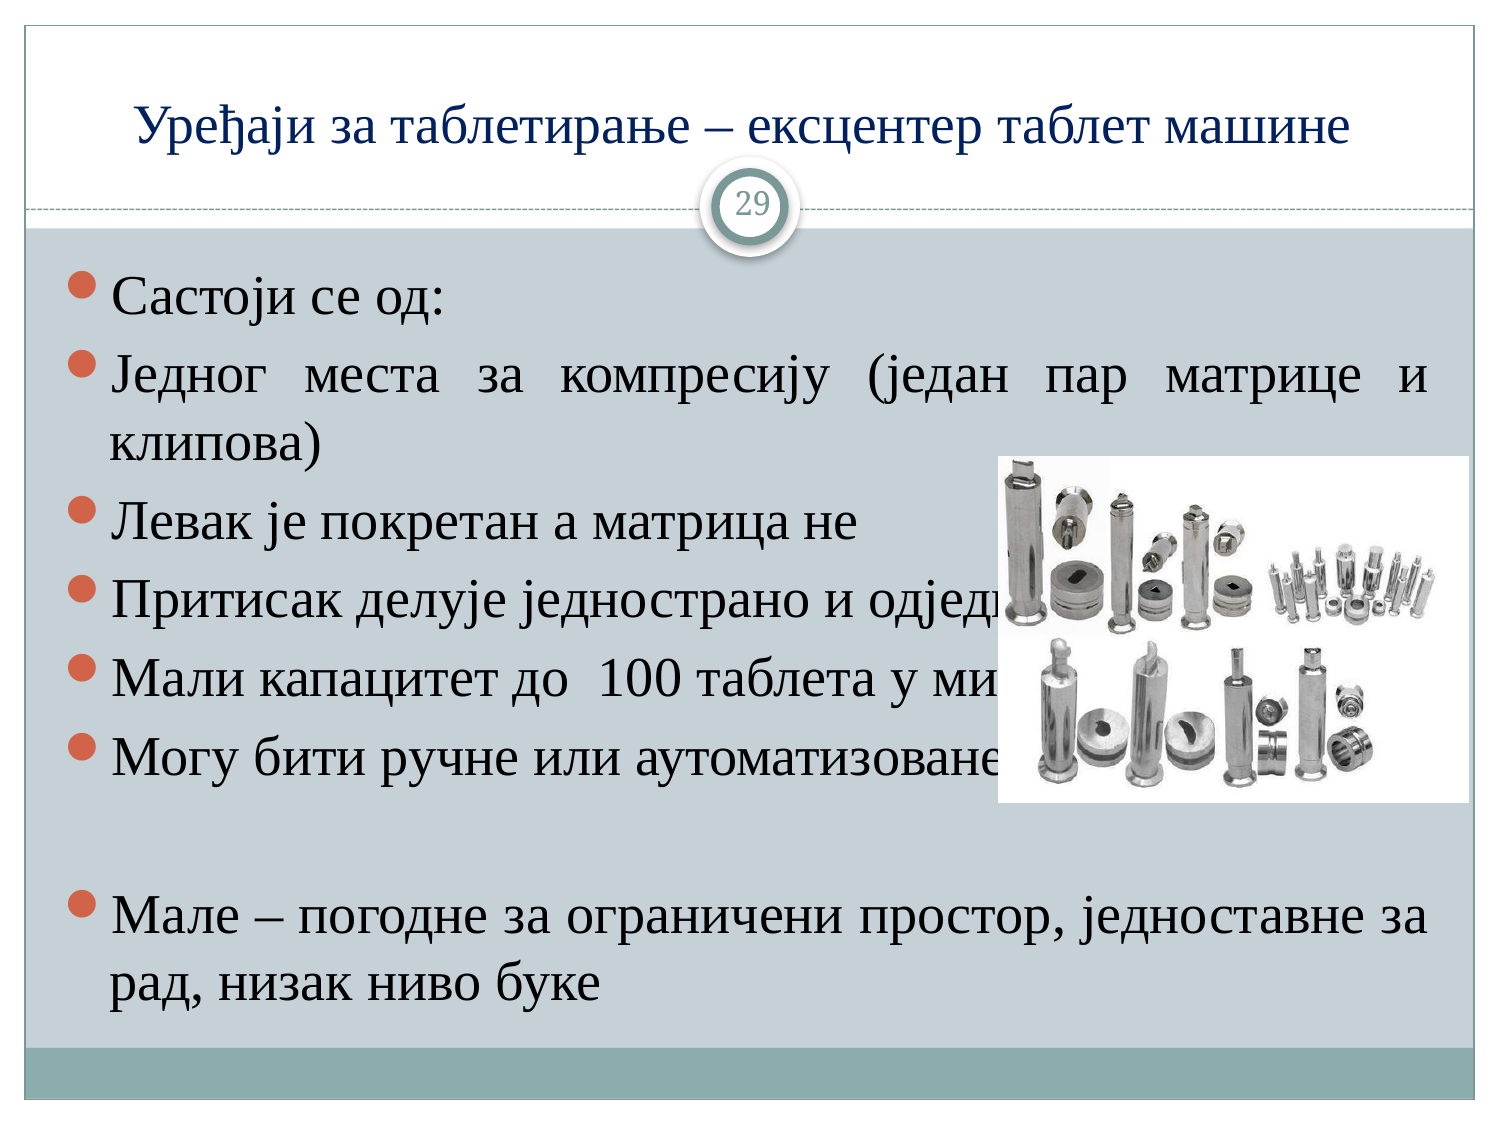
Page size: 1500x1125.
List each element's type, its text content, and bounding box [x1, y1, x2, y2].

list Састоји се од: Једног места за компресију (један пар матрице и клипова) Левак је покретан а матрица не Притисак делује једнострано и одједном Мали капацитет до 100 таблета у минути Могу бити ручне или аутоматизоване Мале – погодне за ограничени простор, једноставне за рад, низак ниво буке [49, 250, 1445, 1125]
title Уређаји за таблетирање – ексцентер таблет машине [49, 37, 1450, 162]
slide_number 29 [715, 168, 791, 241]
picture [997, 455, 1469, 803]
